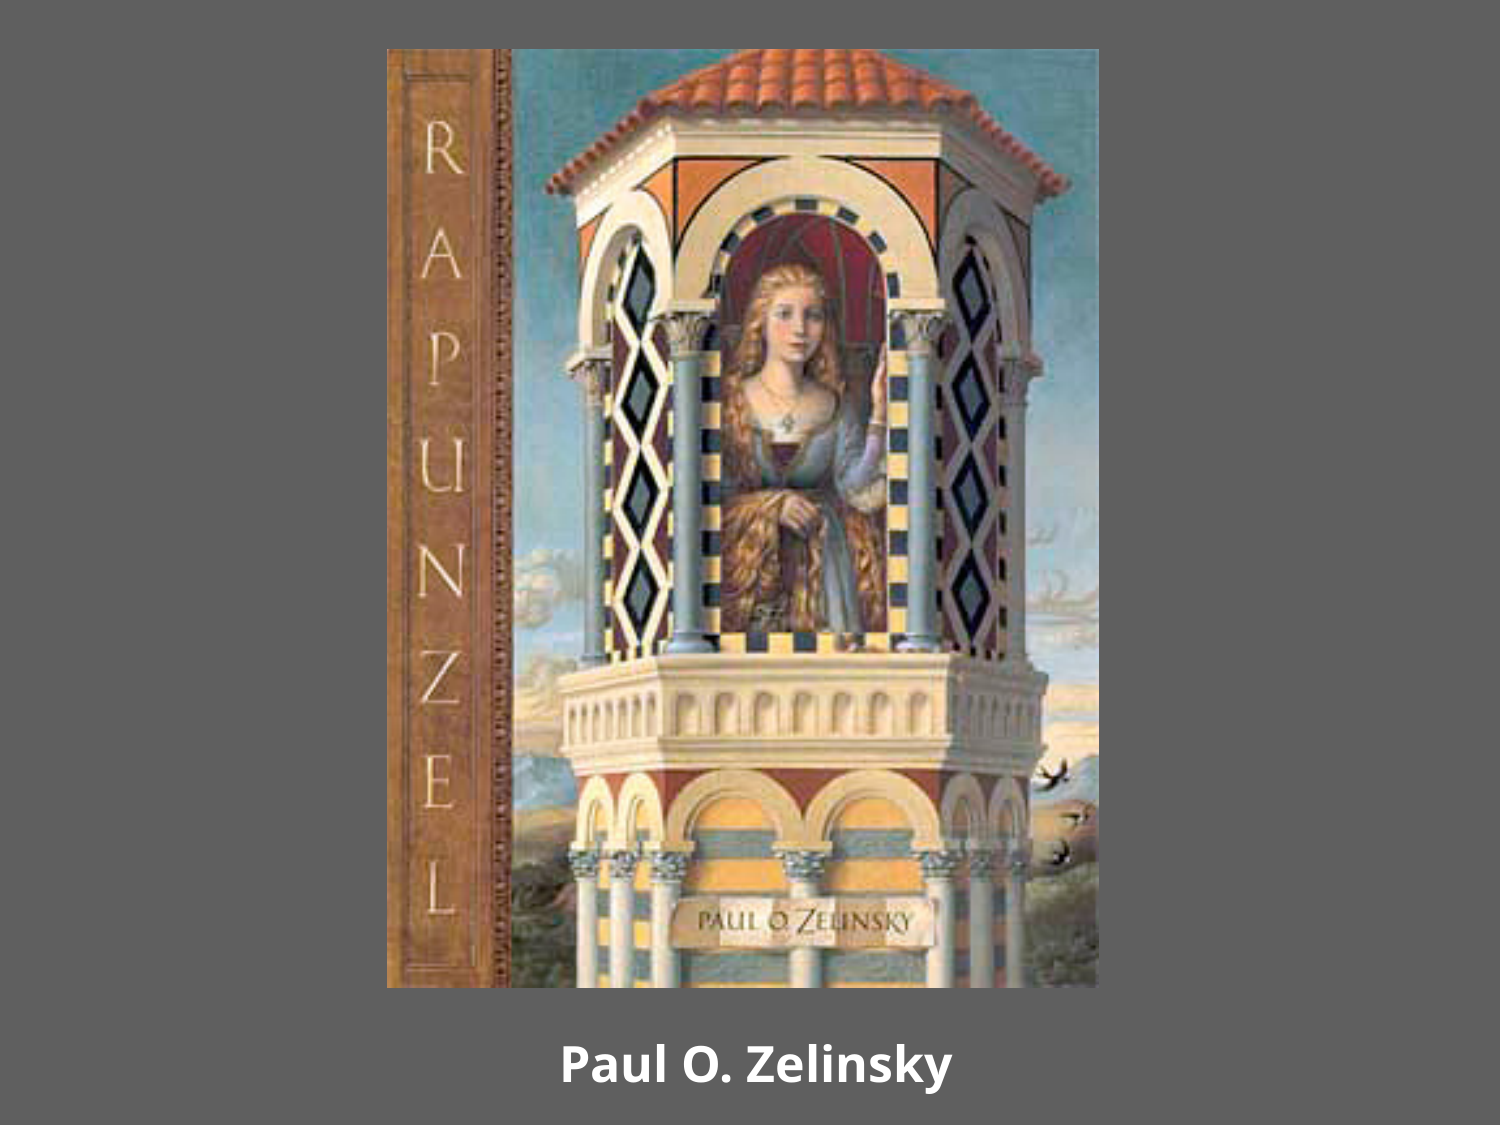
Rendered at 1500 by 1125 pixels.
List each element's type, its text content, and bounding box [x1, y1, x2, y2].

text_box Paul O. Zelinsky [449, 1024, 1063, 1100]
picture [387, 49, 1099, 988]
